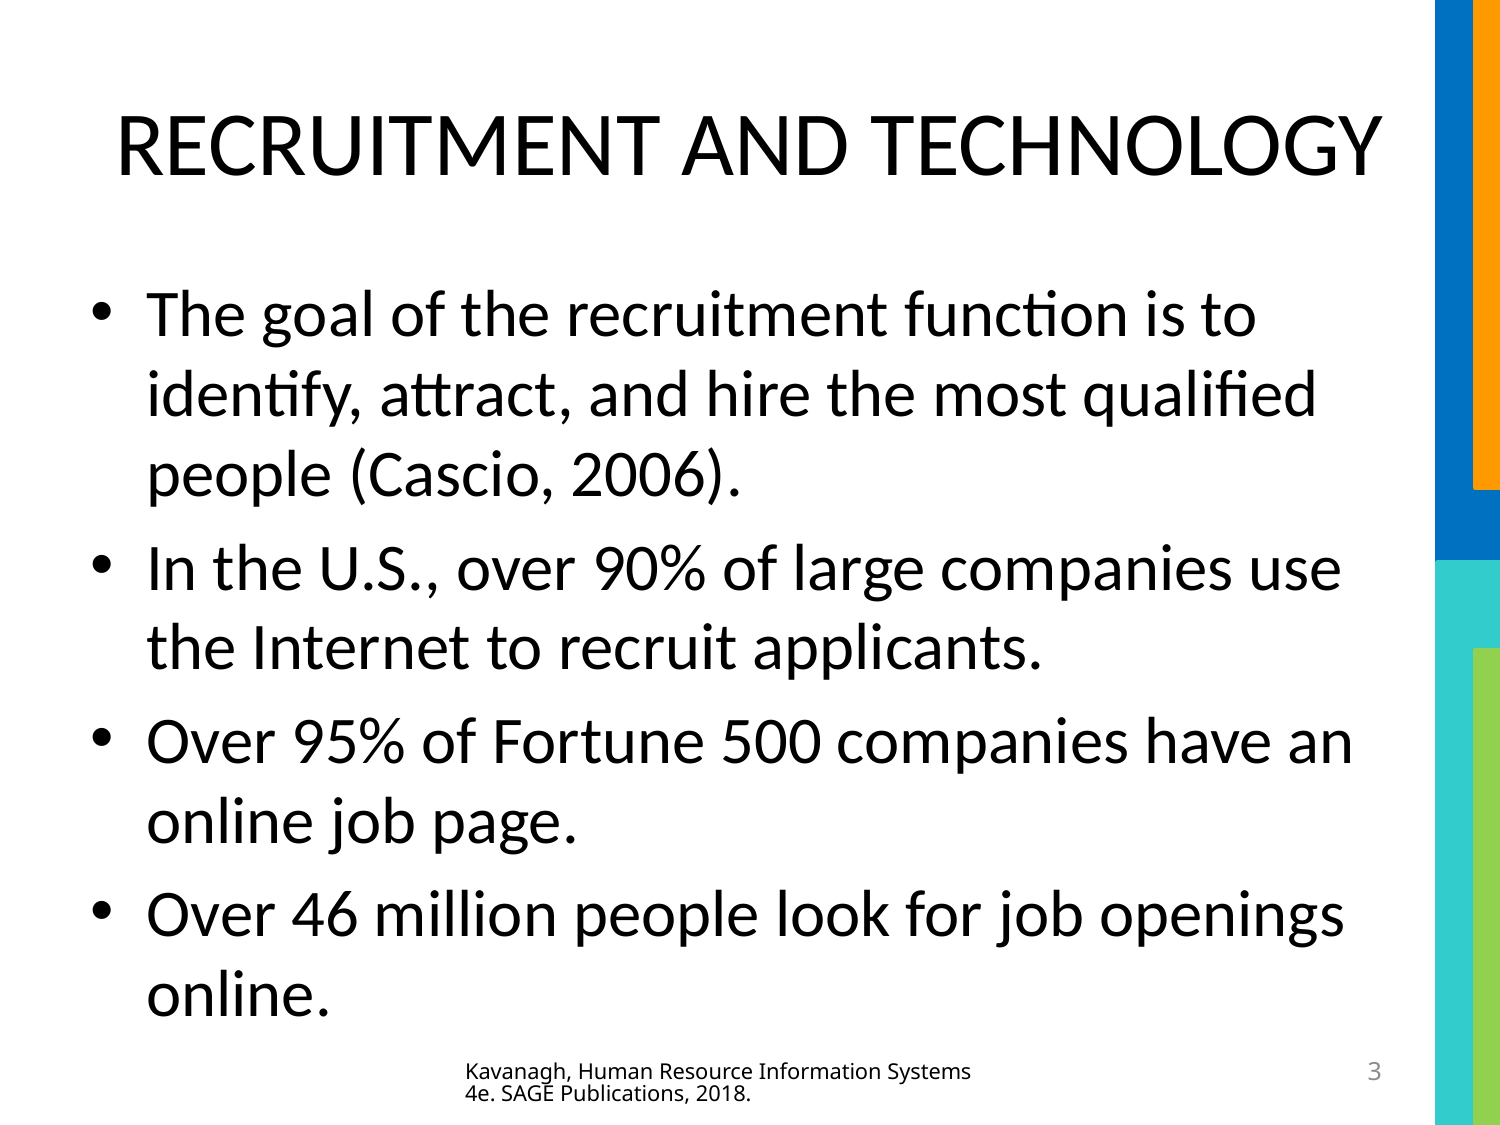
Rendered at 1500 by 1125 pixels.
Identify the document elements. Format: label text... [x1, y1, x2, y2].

footer Kavanagh, Human Resource Information Systems 4e. SAGE Publications, 2018. [450, 1042, 1004, 1103]
list The goal of the recruitment function is to identify, attract, and hire the most qualified people (Cascio, 2006). In the U.S., over 90% of large companies use the Internet to recruit applicants. Over 95% of Fortune 500 companies have an online job page. Over 46 million people look for job openings online. [75, 262, 1425, 1005]
title RECRUITMENT AND TECHNOLOGY [75, 45, 1425, 233]
slide_number 3 [1059, 1042, 1397, 1103]
